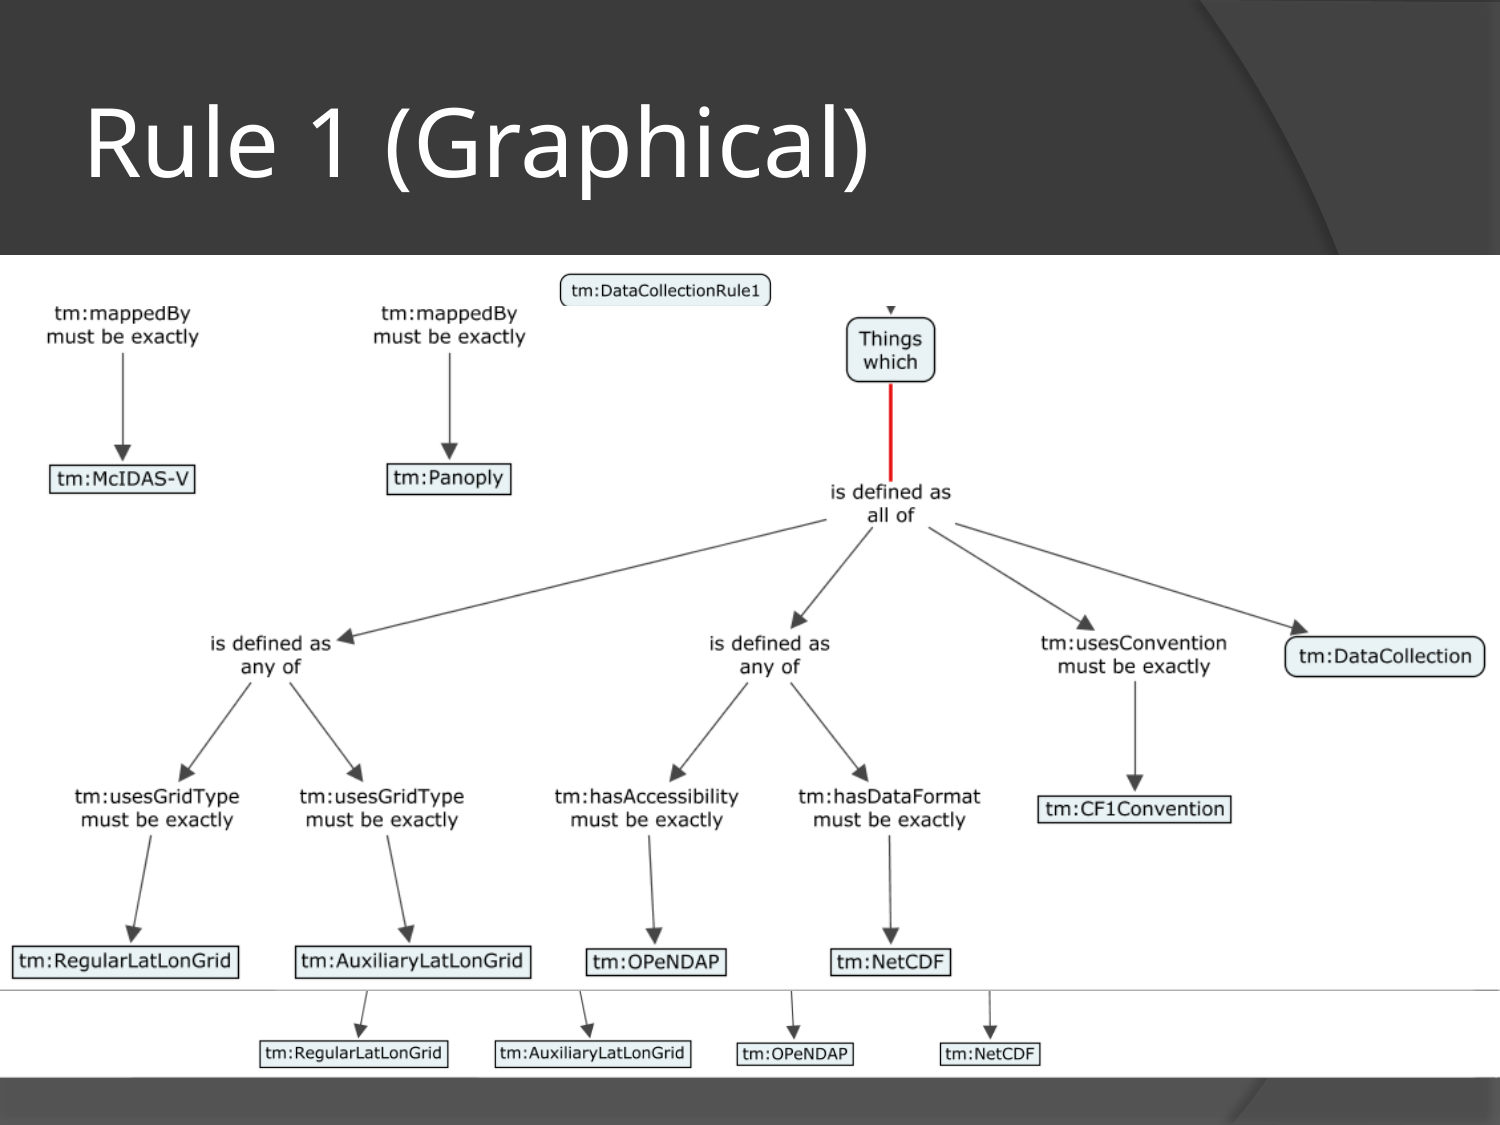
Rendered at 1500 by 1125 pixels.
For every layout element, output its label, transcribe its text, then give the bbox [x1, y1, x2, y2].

picture [0, 254, 1500, 301]
picture [0, 1001, 1500, 1079]
picture [0, 306, 1500, 992]
title Rule 1 (Graphical) [75, 45, 1300, 233]
